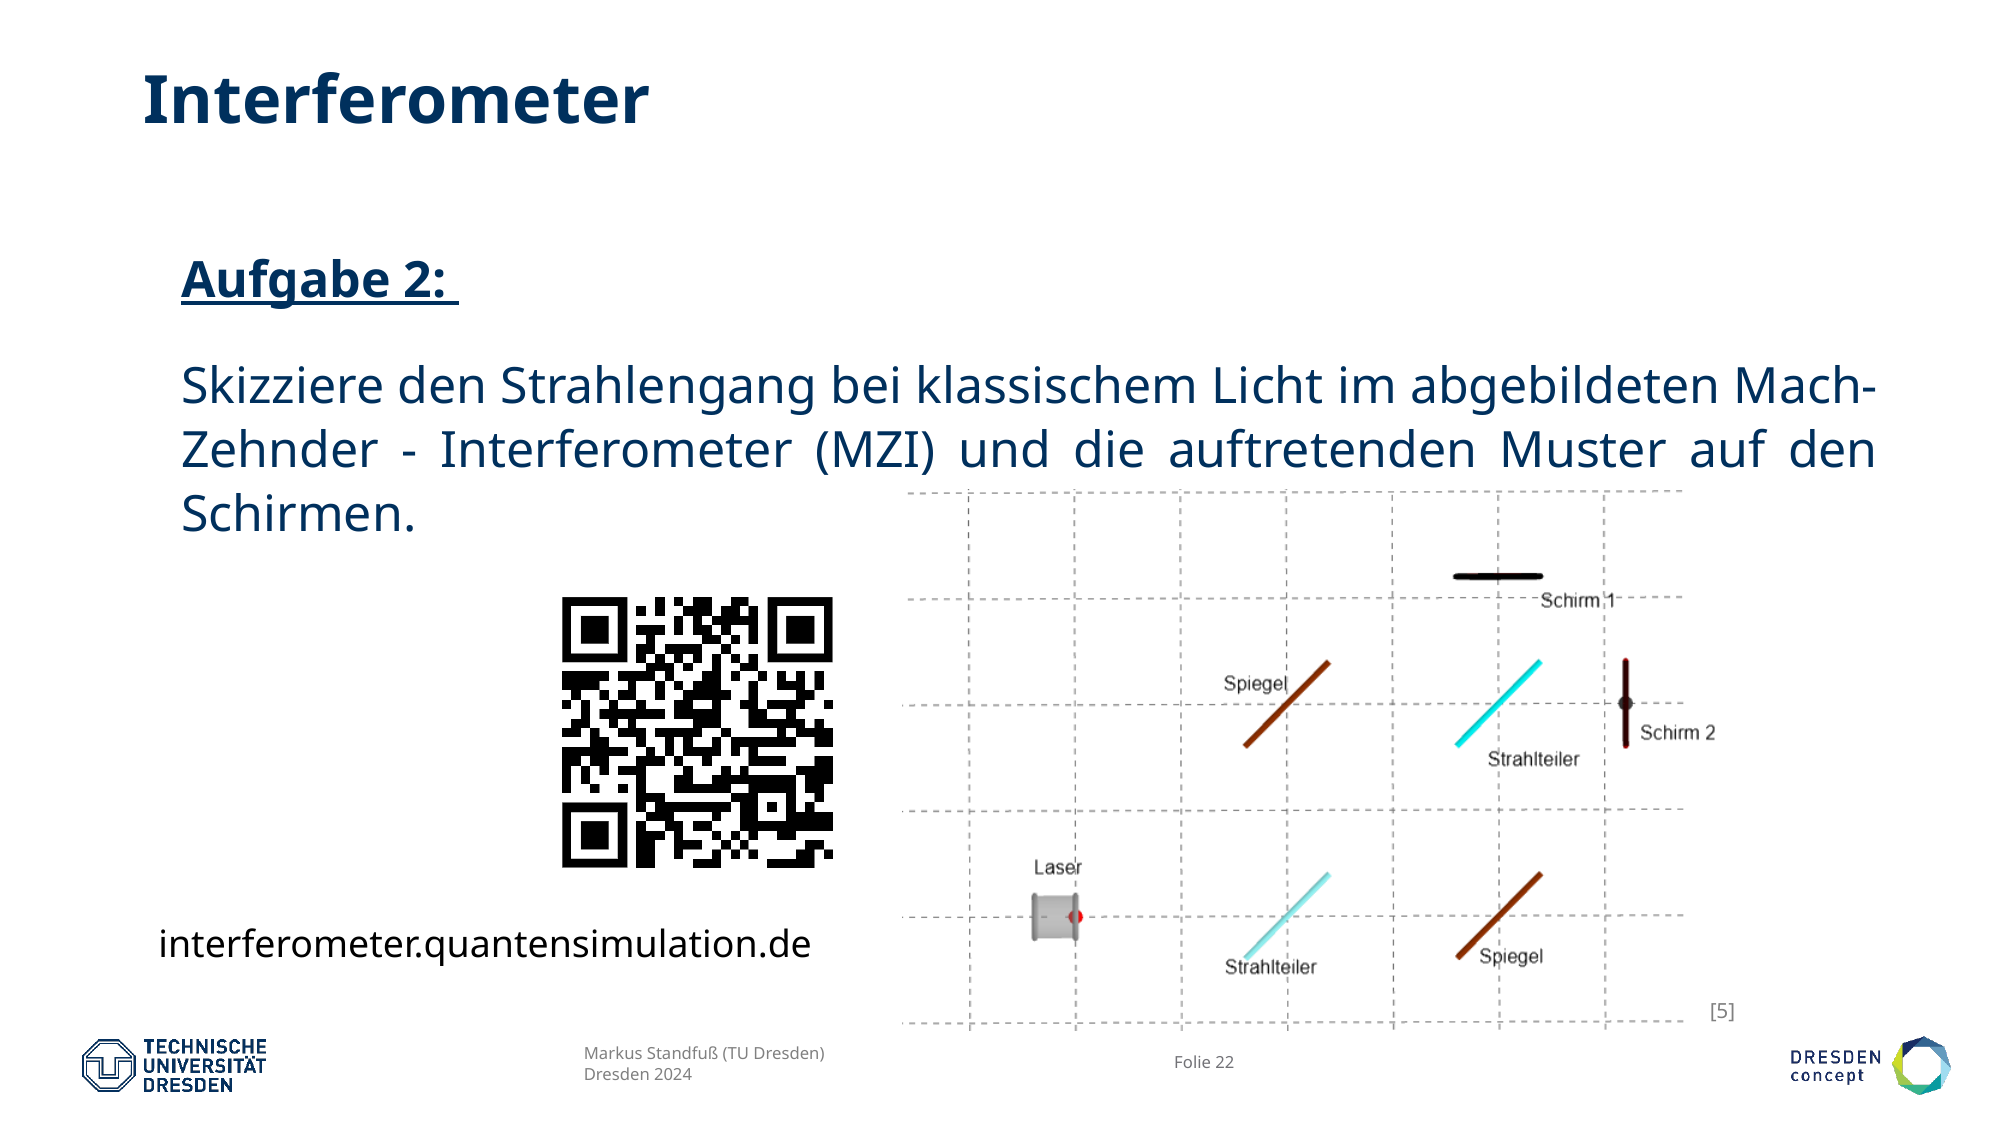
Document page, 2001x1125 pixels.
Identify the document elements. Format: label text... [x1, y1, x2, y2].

text_box interferometer.quantensimulation.de [143, 912, 902, 973]
picture [550, 588, 848, 882]
picture [902, 489, 1723, 1031]
title Interferometer [143, 56, 1880, 169]
picture [82, 1039, 266, 1092]
picture [1791, 1036, 1951, 1095]
text_box [5] [1723, 990, 1751, 1031]
list Aufgabe 2: Skizziere den Strahlengang bei klassischem Licht im abgebildeten Mach-Zehnder - Interferometer (MZI) und die auftretenden Muster auf den Schirmen. [143, 243, 1880, 957]
